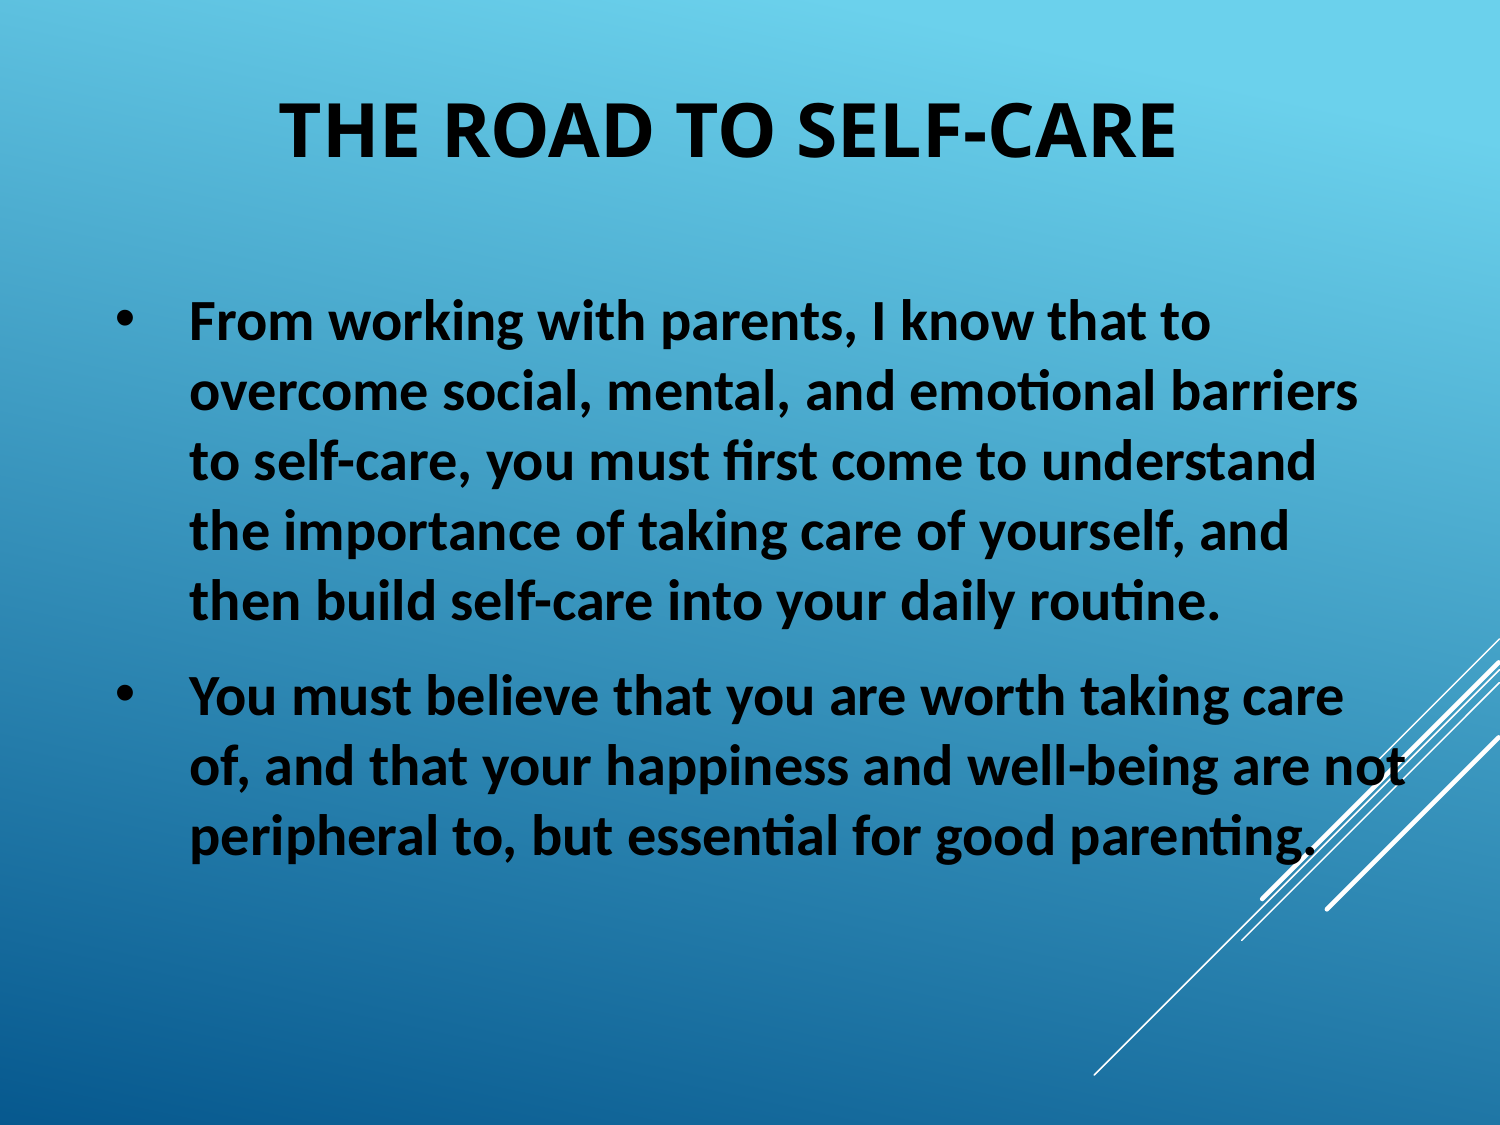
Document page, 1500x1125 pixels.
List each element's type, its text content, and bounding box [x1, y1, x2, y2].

text_box From working with parents, I know that to overcome social, mental, and emotional barriers to self-care, you must first come to understand the importance of taking care of yourself, and then build self-care into your daily routine. You must believe that you are worth taking care of, and that your happiness and well-being are not peripheral to, but essential for good parenting. [99, 274, 1425, 875]
text_box THE ROAD TO SELF-CARE [263, 74, 1194, 180]
